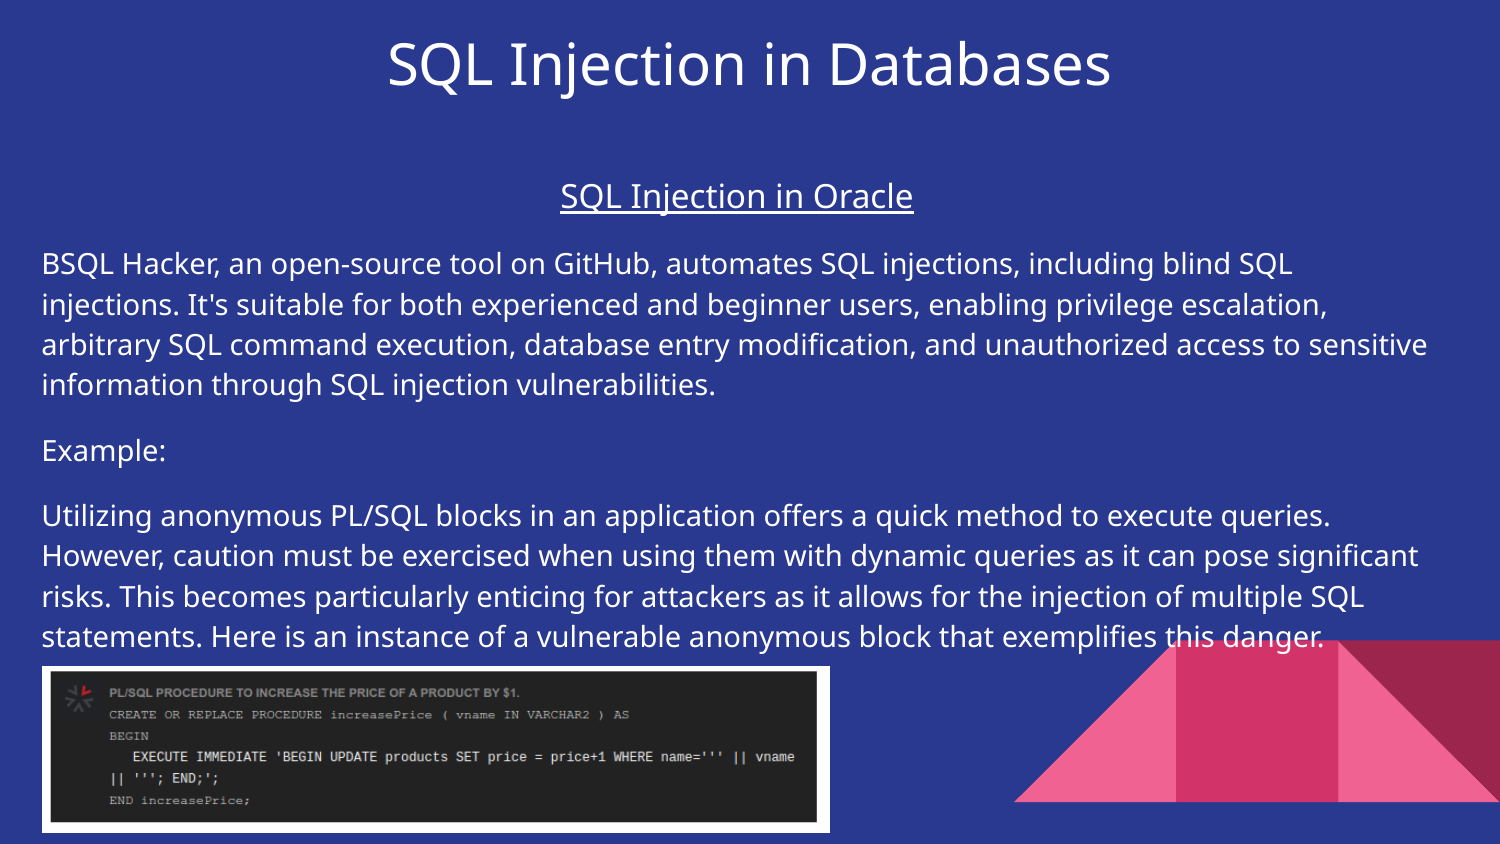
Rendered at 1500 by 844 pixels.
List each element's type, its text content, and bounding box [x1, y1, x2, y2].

picture [42, 666, 831, 833]
title SQL Injection in Databases [51, 12, 1449, 113]
list SQL Injection in Oracle BSQL Hacker, an open-source tool on GitHub, automates SQL injections, including blind SQL injections. It's suitable for both experienced and beginner users, enabling privilege escalation, arbitrary SQL command execution, database entry modification, and unauthorized access to sensitive information through SQL injection vulnerabilities. Example: Utilizing anonymous PL/SQL blocks in an application offers a quick method to execute queries. However, caution must be exercised when using them with dynamic queries as it can pose significant risks. This becomes particularly enticing for attackers as it allows for the injection of multiple SQL statements. Here is an instance of a vulnerable anonymous block that exemplifies this danger. [26, 154, 1449, 844]
